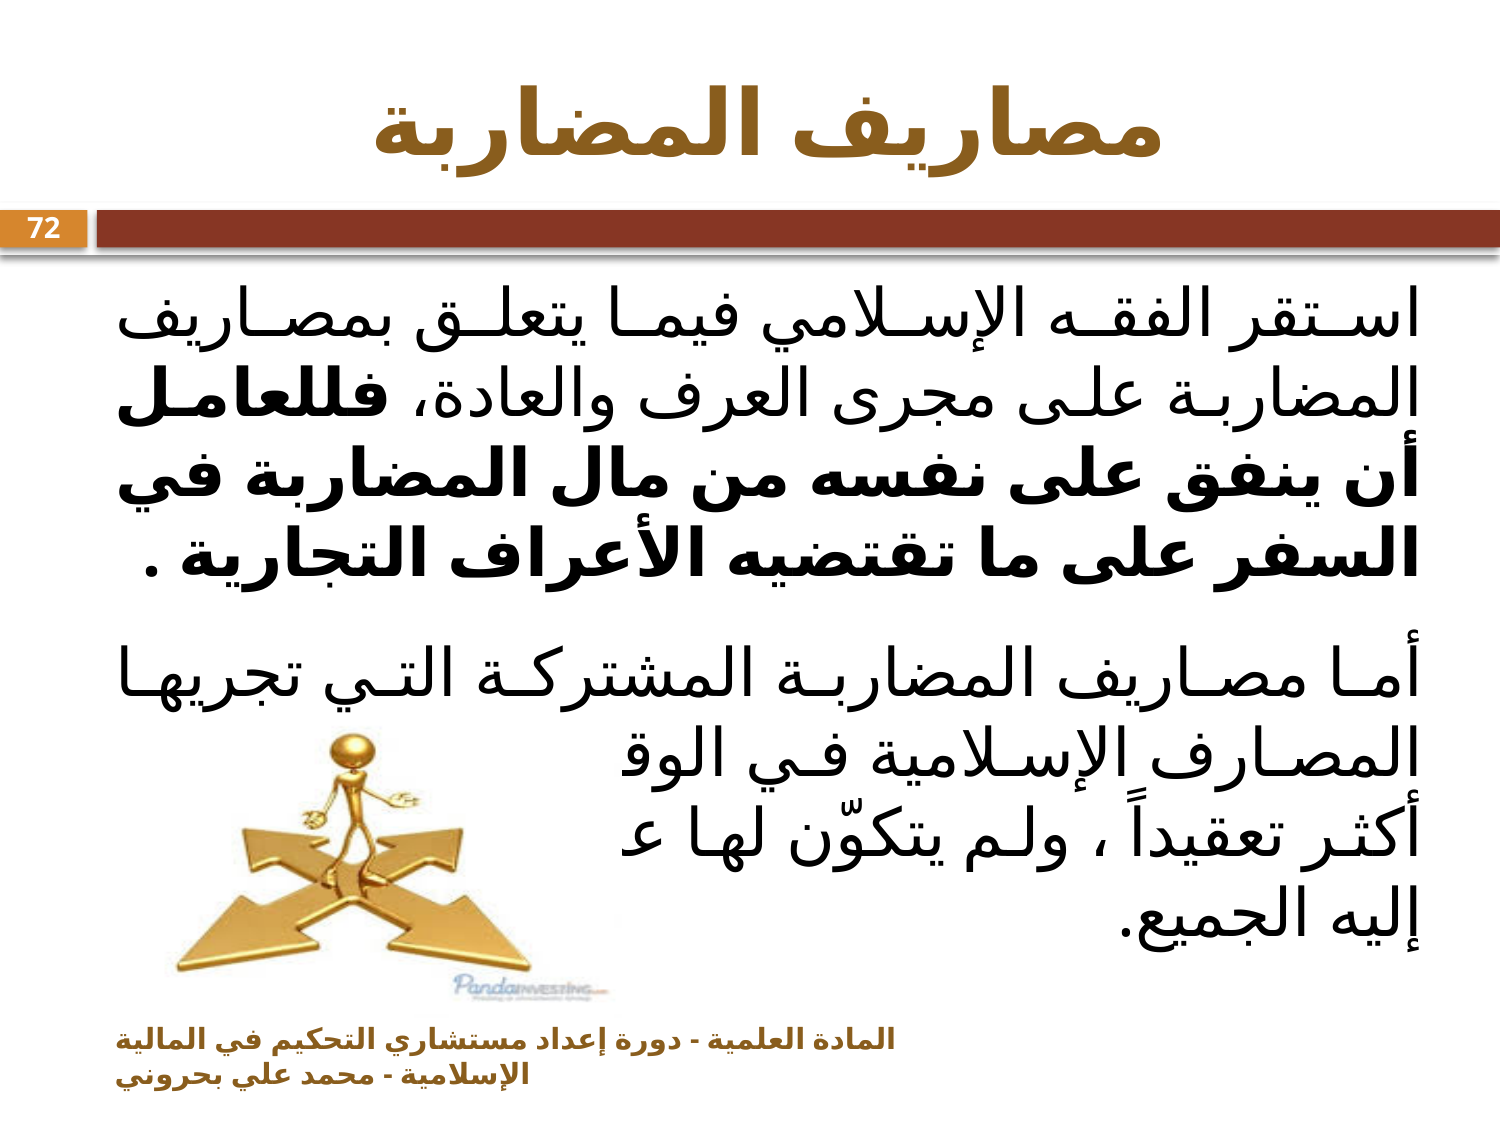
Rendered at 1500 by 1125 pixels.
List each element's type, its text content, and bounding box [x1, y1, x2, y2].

title مصاريف المضاربة [100, 37, 1438, 200]
picture [81, 714, 622, 1019]
slide_number 72 [0, 208, 88, 249]
footer المادة العلمية - دورة إعداد مستشاري التحكيم في المالية الإسلامية - محمد علي بحروني [99, 1024, 990, 1085]
list استقر الفقه الإسلامي فيما يتعلق بمصاريف المضاربة على مجرى العرف والعادة، فللعامل أن ينفق على نفسه من مال المضاربة في السفر على ما تقتضيه الأعراف التجارية . أما مصاريف المضاربة المشتركة التي تجريها المصارف الإسلامية في الوقت الحاضر ، فهي أكثر تعقيداً ، ولم يتكوّن لها عرف مستقر يحتكم إليه الجميع. [100, 262, 1438, 1000]
